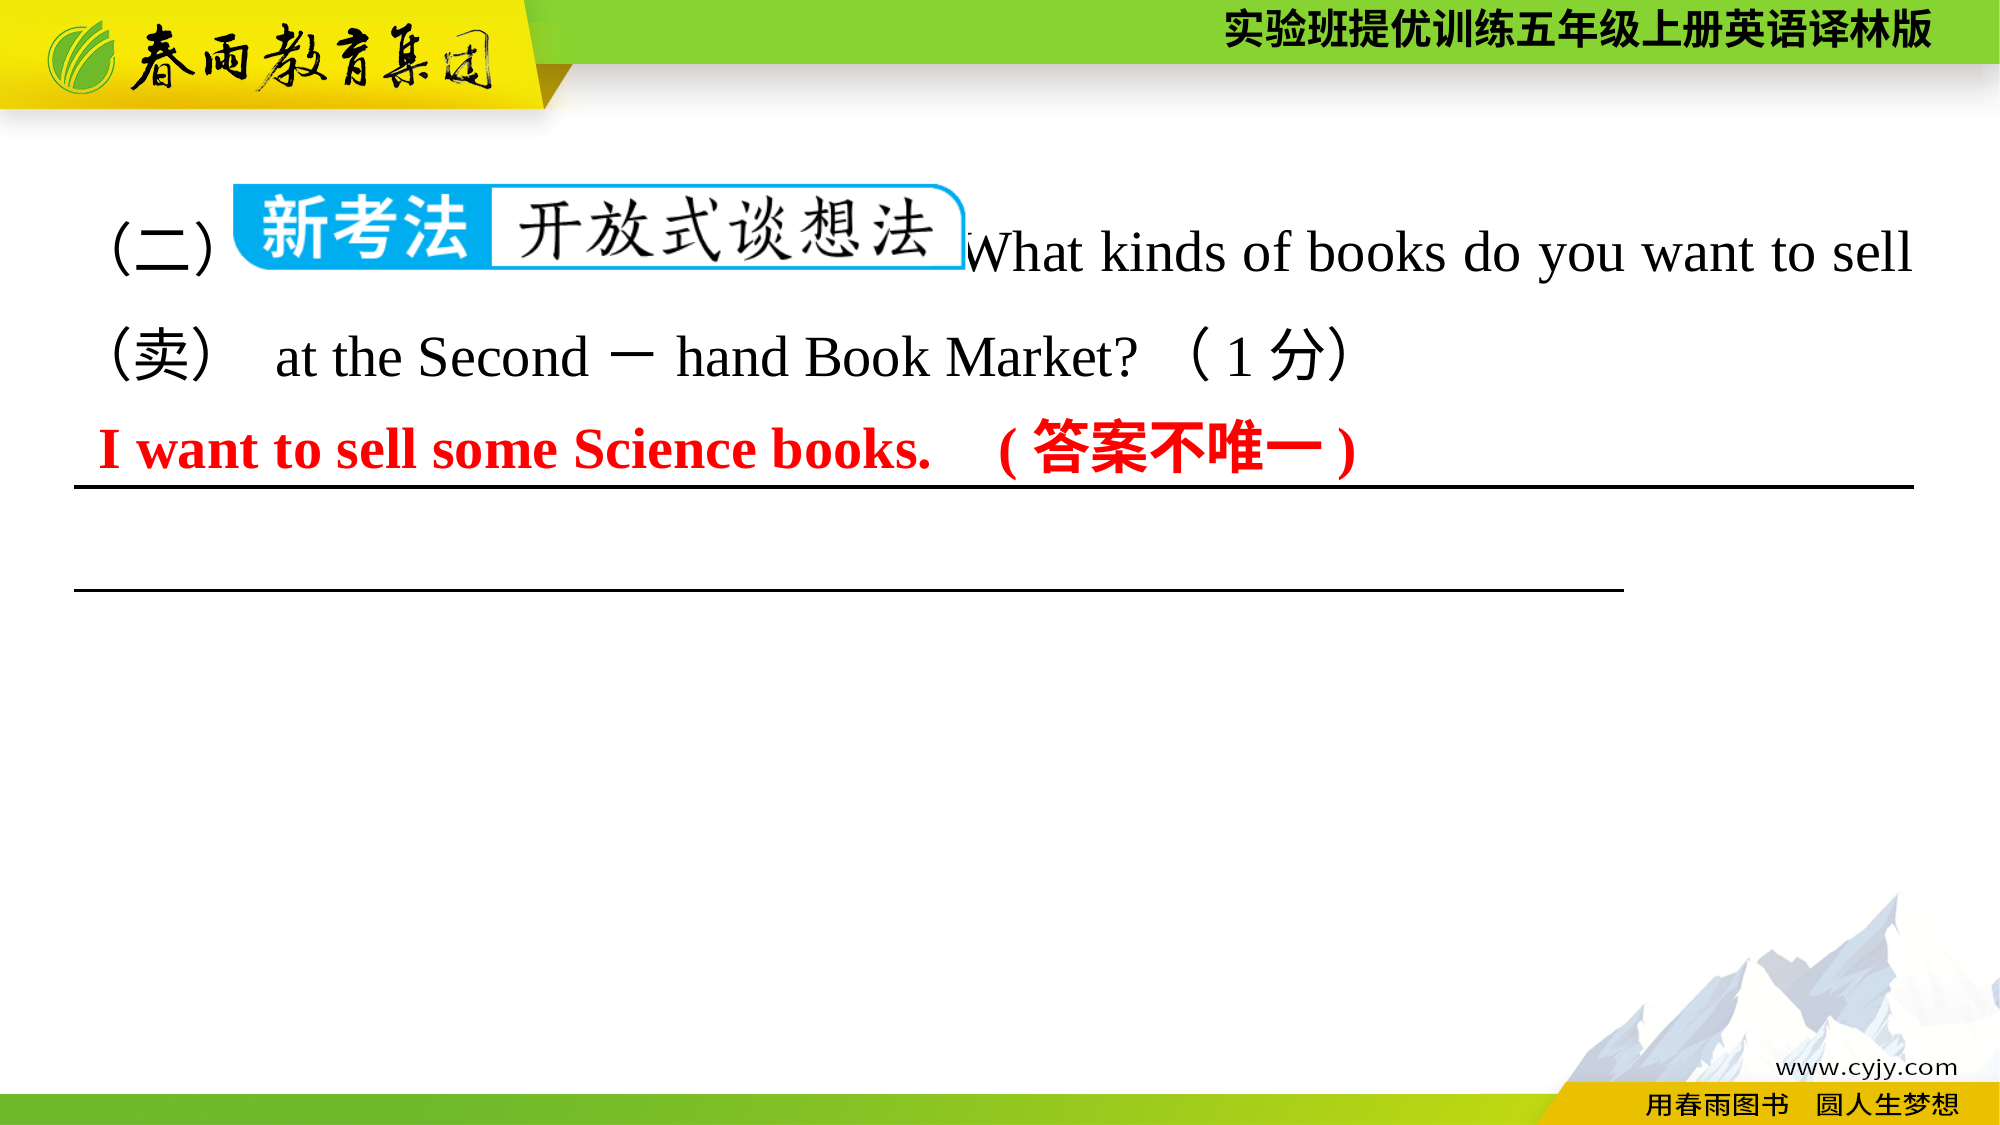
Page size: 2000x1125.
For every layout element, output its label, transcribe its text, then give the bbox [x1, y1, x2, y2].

list （二） What kinds of books do you want to sell（卖） at the Second－hand Book Market?（1分） _____________________________________________________ [59, 170, 1944, 504]
picture [0, 0, 2000, 1125]
text_box I want to sell some Science books. (答案不唯一) [83, 367, 1461, 488]
